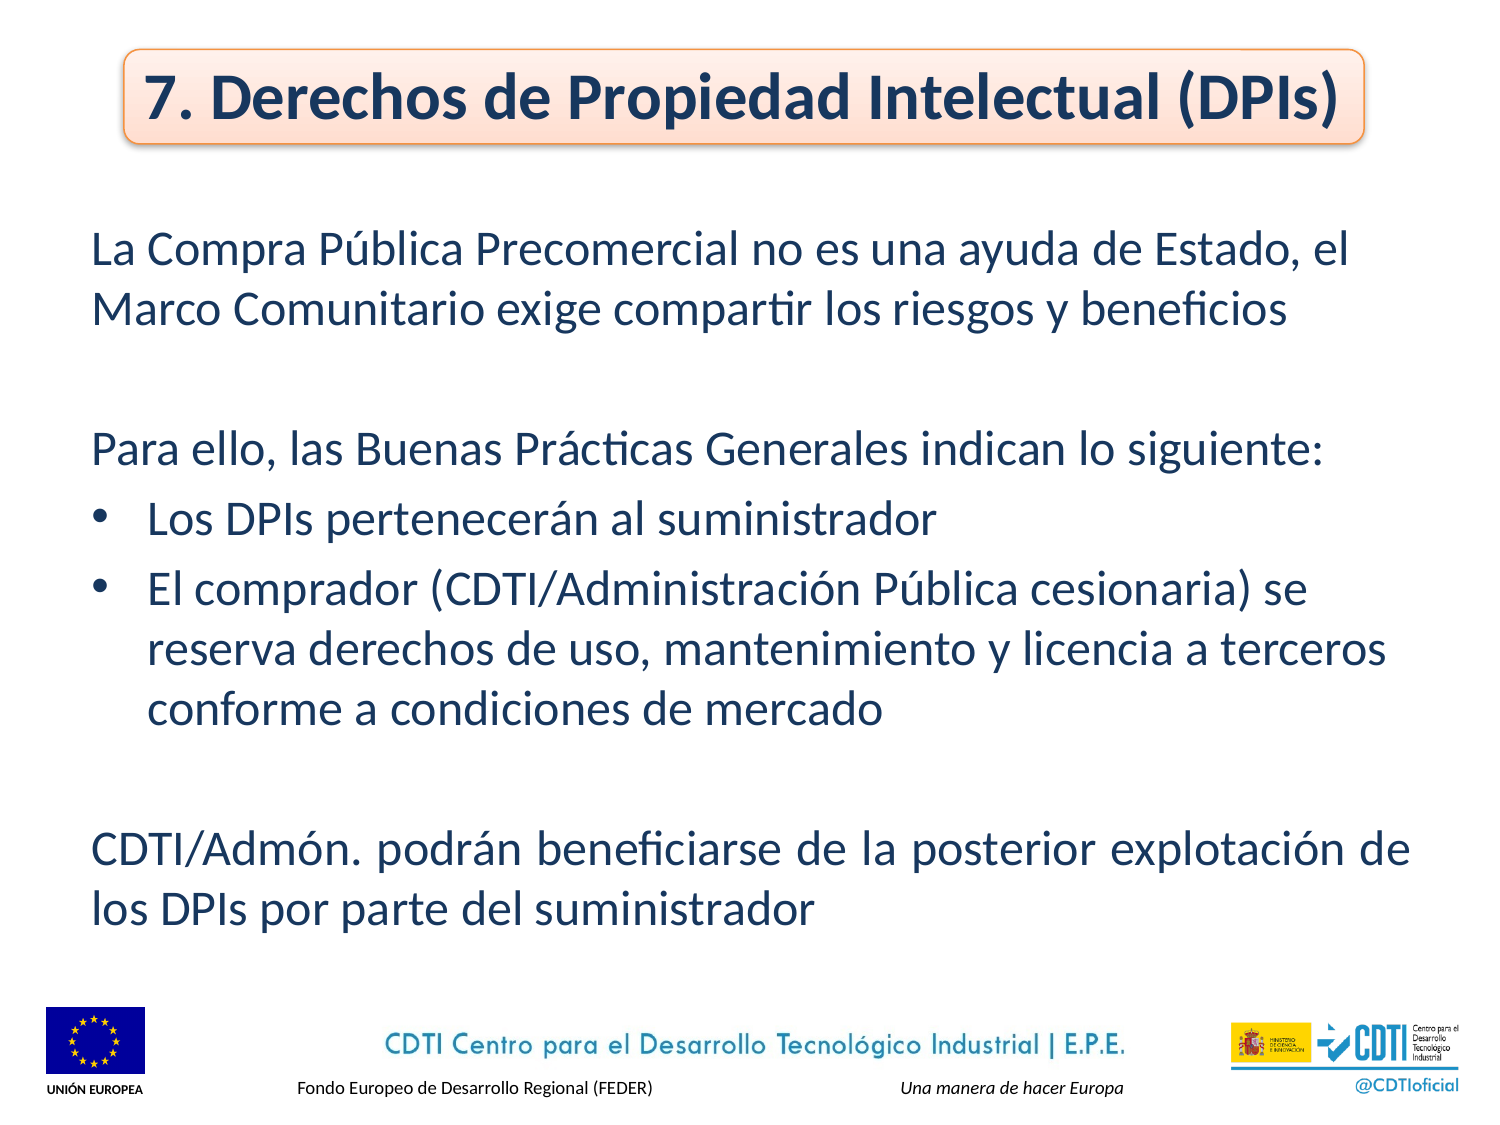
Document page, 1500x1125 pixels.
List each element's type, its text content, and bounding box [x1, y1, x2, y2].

list La Compra Pública Precomercial no es una ayuda de Estado, el Marco Comunitario exige compartir los riesgos y beneficios Para ello, las Buenas Prácticas Generales indican lo siguiente: Los DPIs pertenecerán al suministrador El comprador (CDTI/Administración Pública cesionaria) se reserva derechos de uso, mantenimiento y licencia a terceros conforme a condiciones de mercado CDTI/Admón. podrán beneficiarse de la posterior explotación de los DPIs por parte del suministrador [76, 208, 1427, 965]
title 7. Derechos de Propiedad Intelectual (DPIs) [75, 45, 1425, 233]
picture [46, 1007, 145, 1074]
picture [371, 1014, 1139, 1074]
picture [1231, 1022, 1459, 1094]
